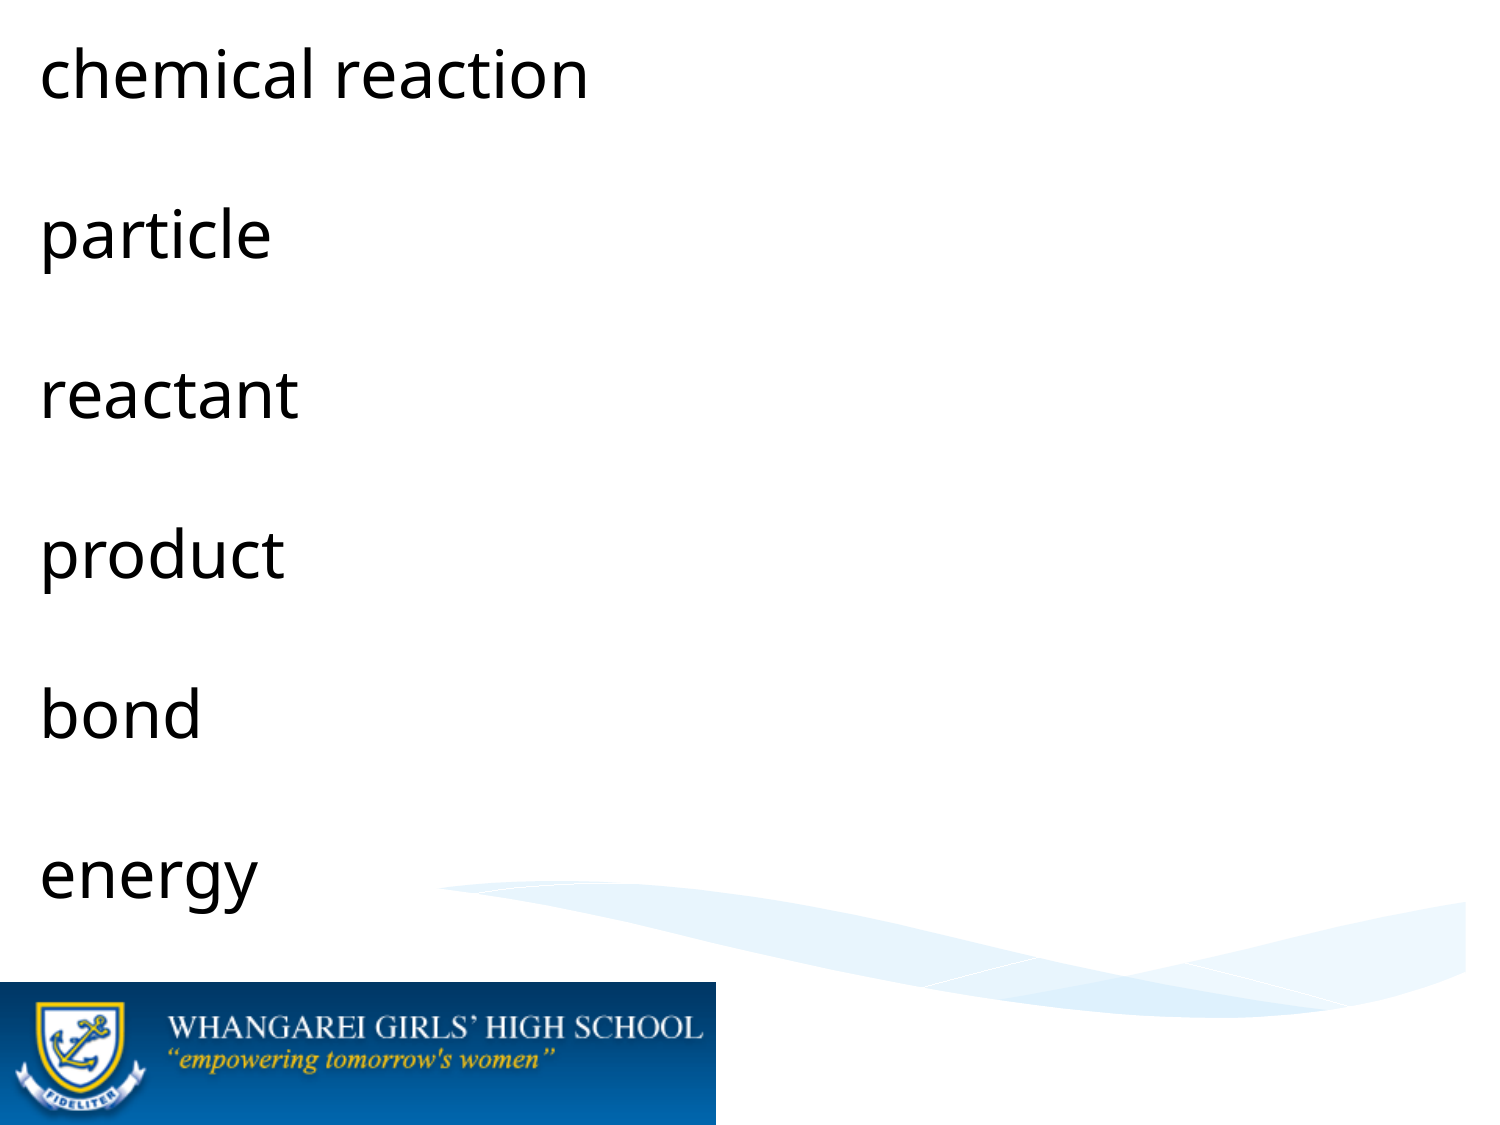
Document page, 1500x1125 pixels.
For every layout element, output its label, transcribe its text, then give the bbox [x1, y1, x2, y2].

text_box chemical reaction particle reactant product bond energy [24, 24, 1125, 920]
picture [0, 982, 716, 1125]
